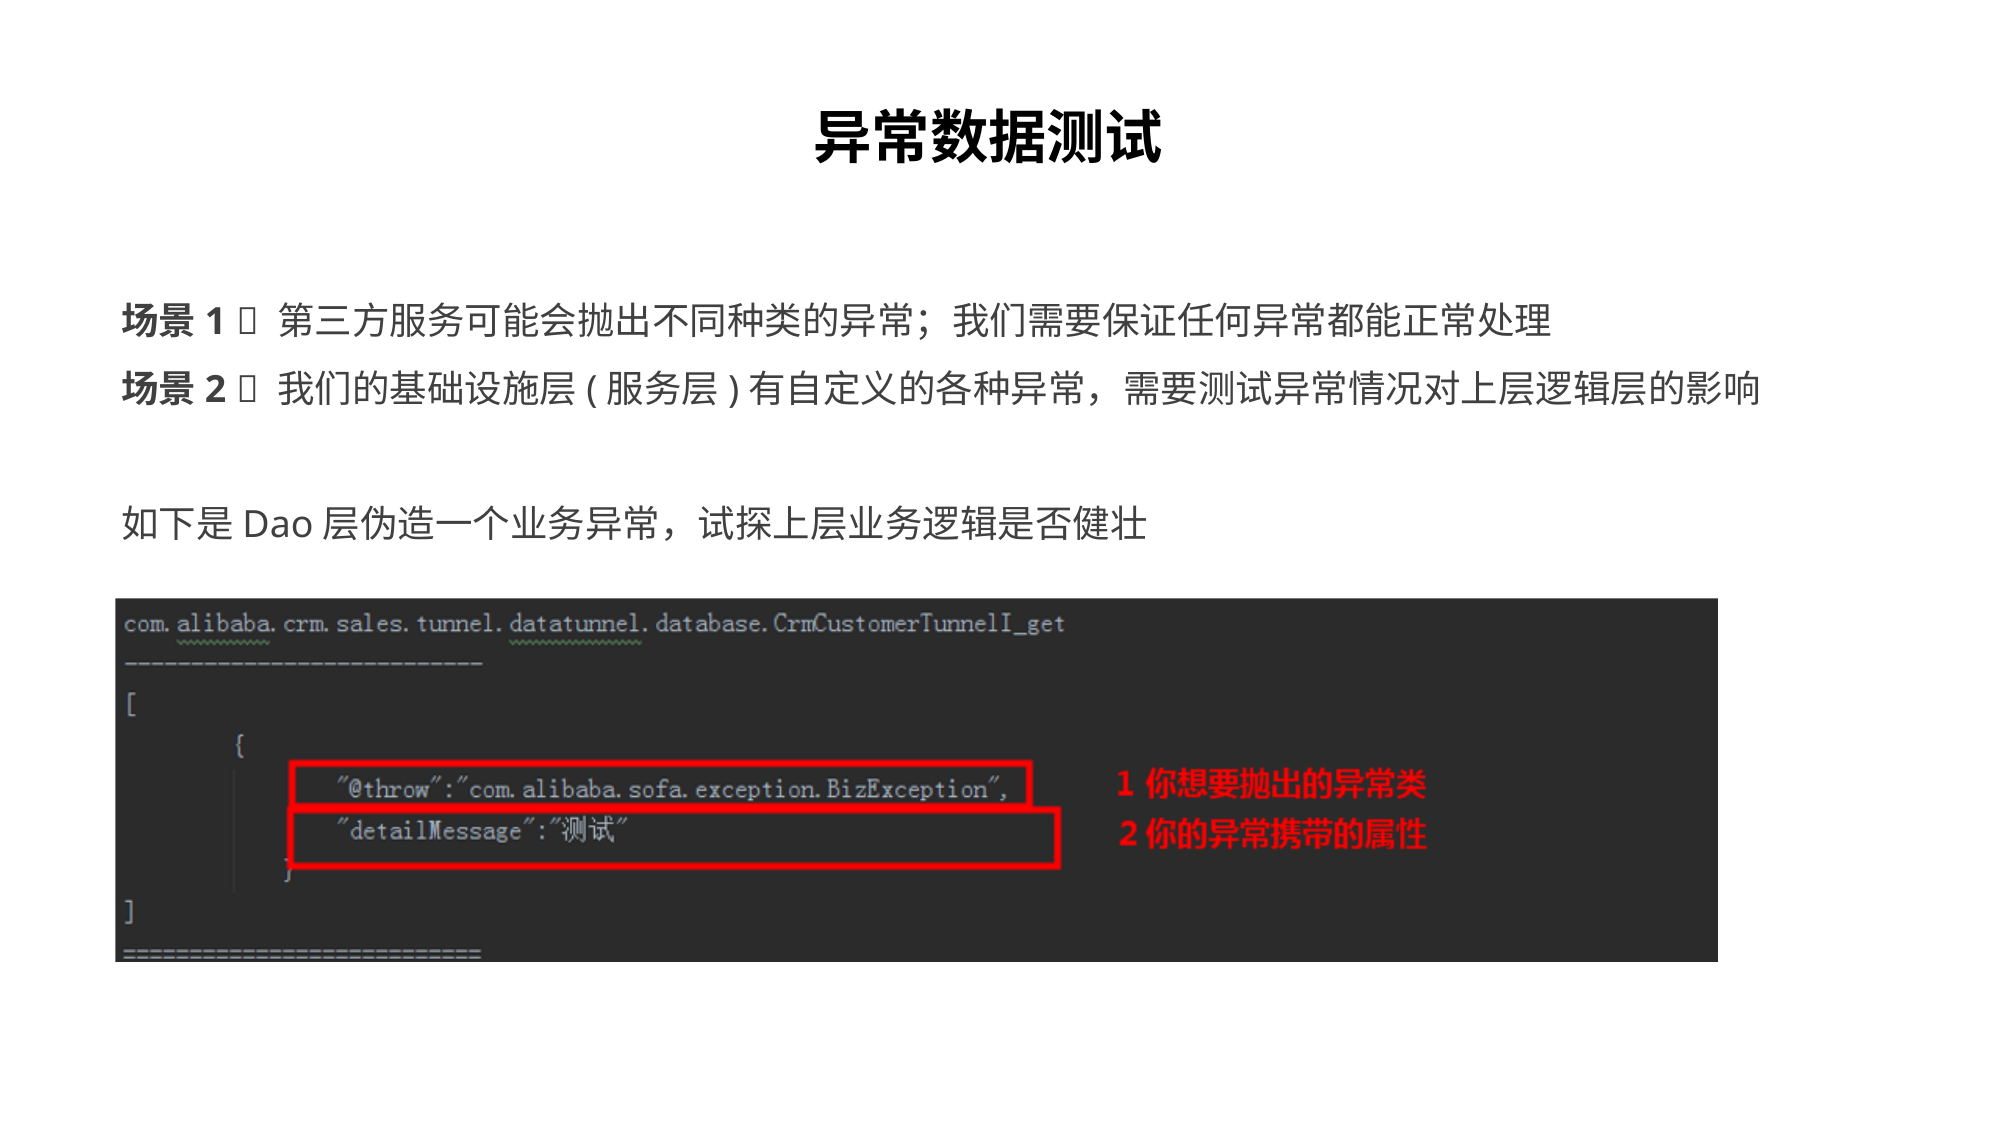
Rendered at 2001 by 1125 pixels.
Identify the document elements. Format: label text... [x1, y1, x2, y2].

text_box 场景1  第三方服务可能会抛出不同种类的异常；我们需要保证任何异常都能正常处理 场景2  我们的基础设施层(服务层)有自定义的各种异常，需要测试异常情况对上层逻辑层的影响 如下是Dao层伪造一个业务异常，试探上层业务逻辑是否健壮 [106, 267, 1776, 612]
picture [114, 597, 1718, 962]
text_box 异常数据测试 [208, 95, 1769, 185]
